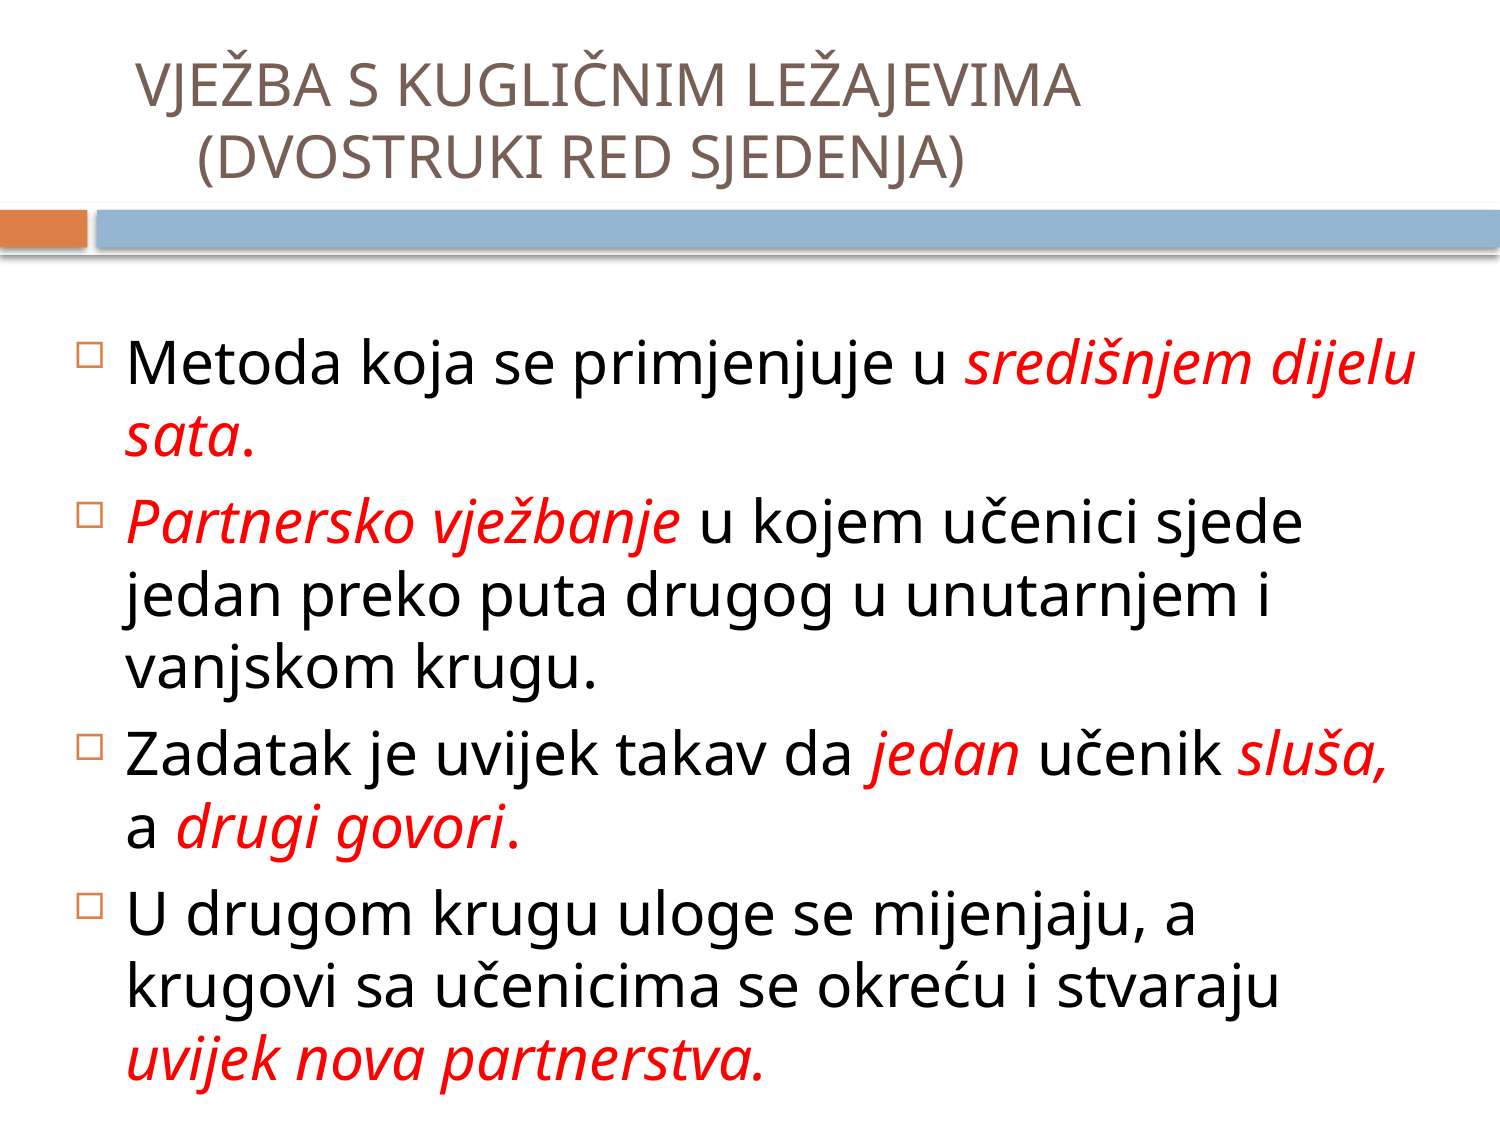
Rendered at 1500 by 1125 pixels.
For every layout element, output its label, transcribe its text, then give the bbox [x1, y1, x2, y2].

list Metoda koja se primjenjuje u središnjem dijelu sata. Partnersko vježbanje u kojem učenici sjede jedan preko puta drugog u unutarnjem i vanjskom krugu. Zadatak je uvijek takav da jedan učenik sluša, a drugi govori. U drugom krugu uloge se mijenjaju, a krugovi sa učenicima se okreću i stvaraju uvijek nova partnerstva. [58, 316, 1439, 1059]
title VJEŽBA S KUGLIČNIM LEŽAJEVIMA (DVOSTRUKI RED SJEDENJA) [58, 37, 1439, 201]
